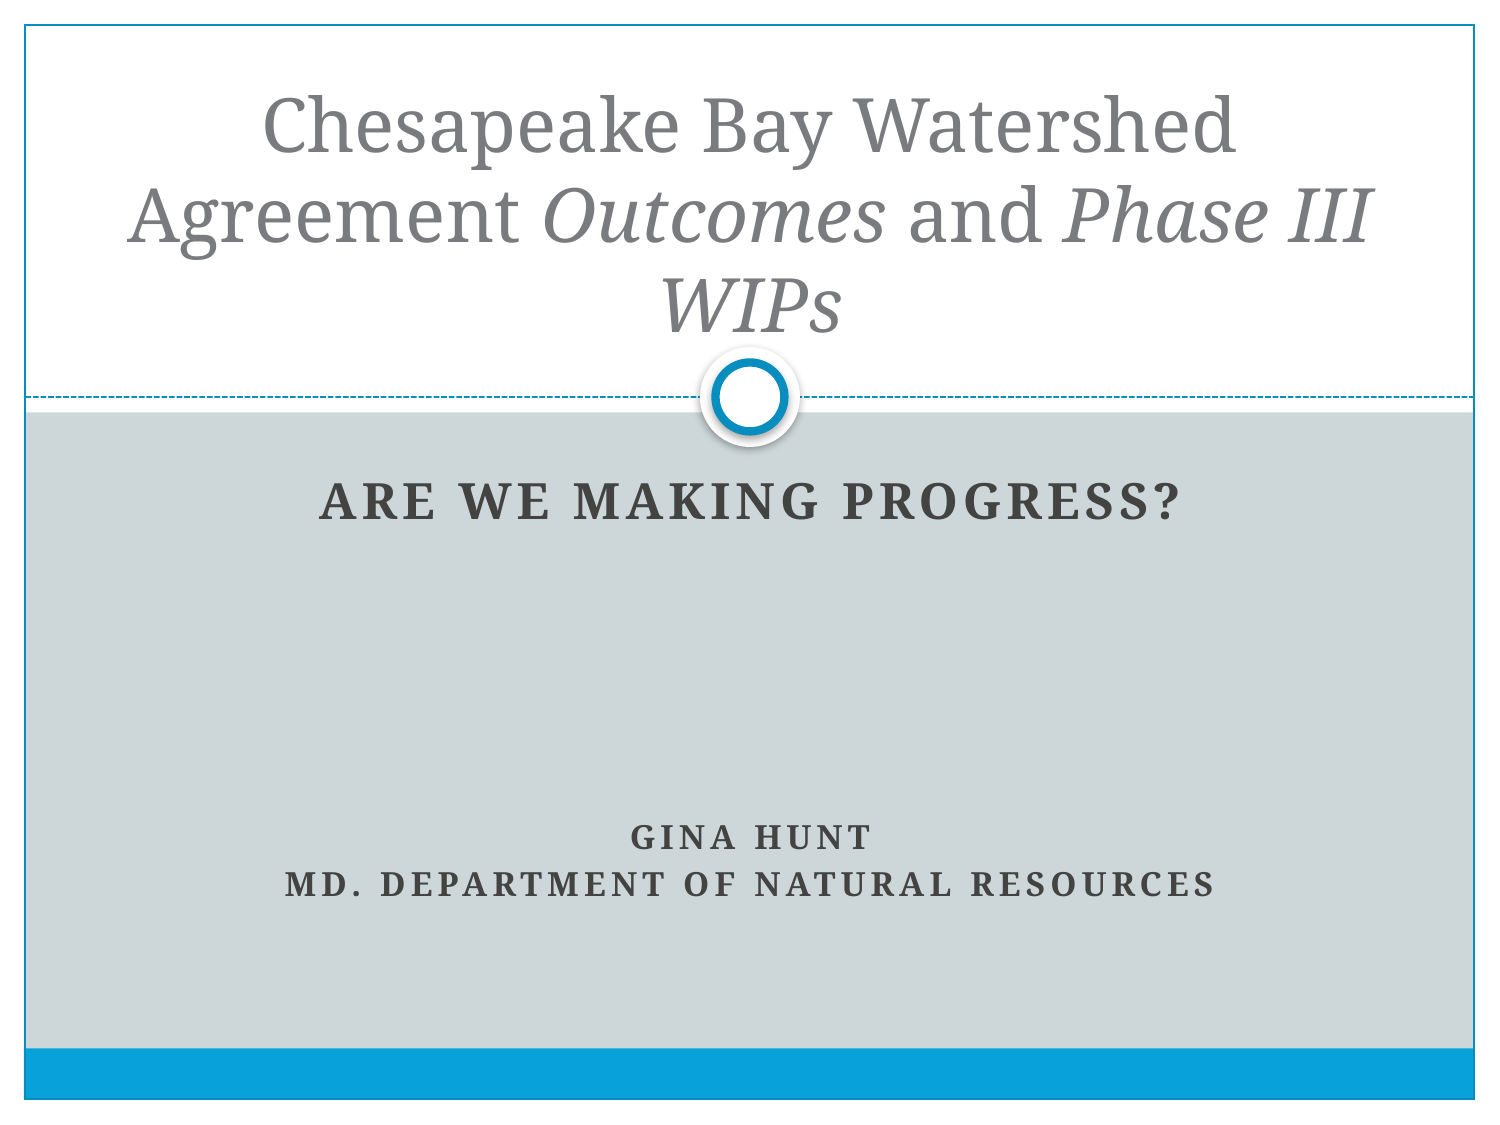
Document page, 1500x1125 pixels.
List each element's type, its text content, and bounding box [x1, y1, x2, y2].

subtitle Are we making progress? Gina Hunt MD. Department of natural Resources [225, 462, 1275, 1025]
title Chesapeake Bay Watershed Agreement Outcomes and Phase III WIPs [75, 62, 1425, 350]
